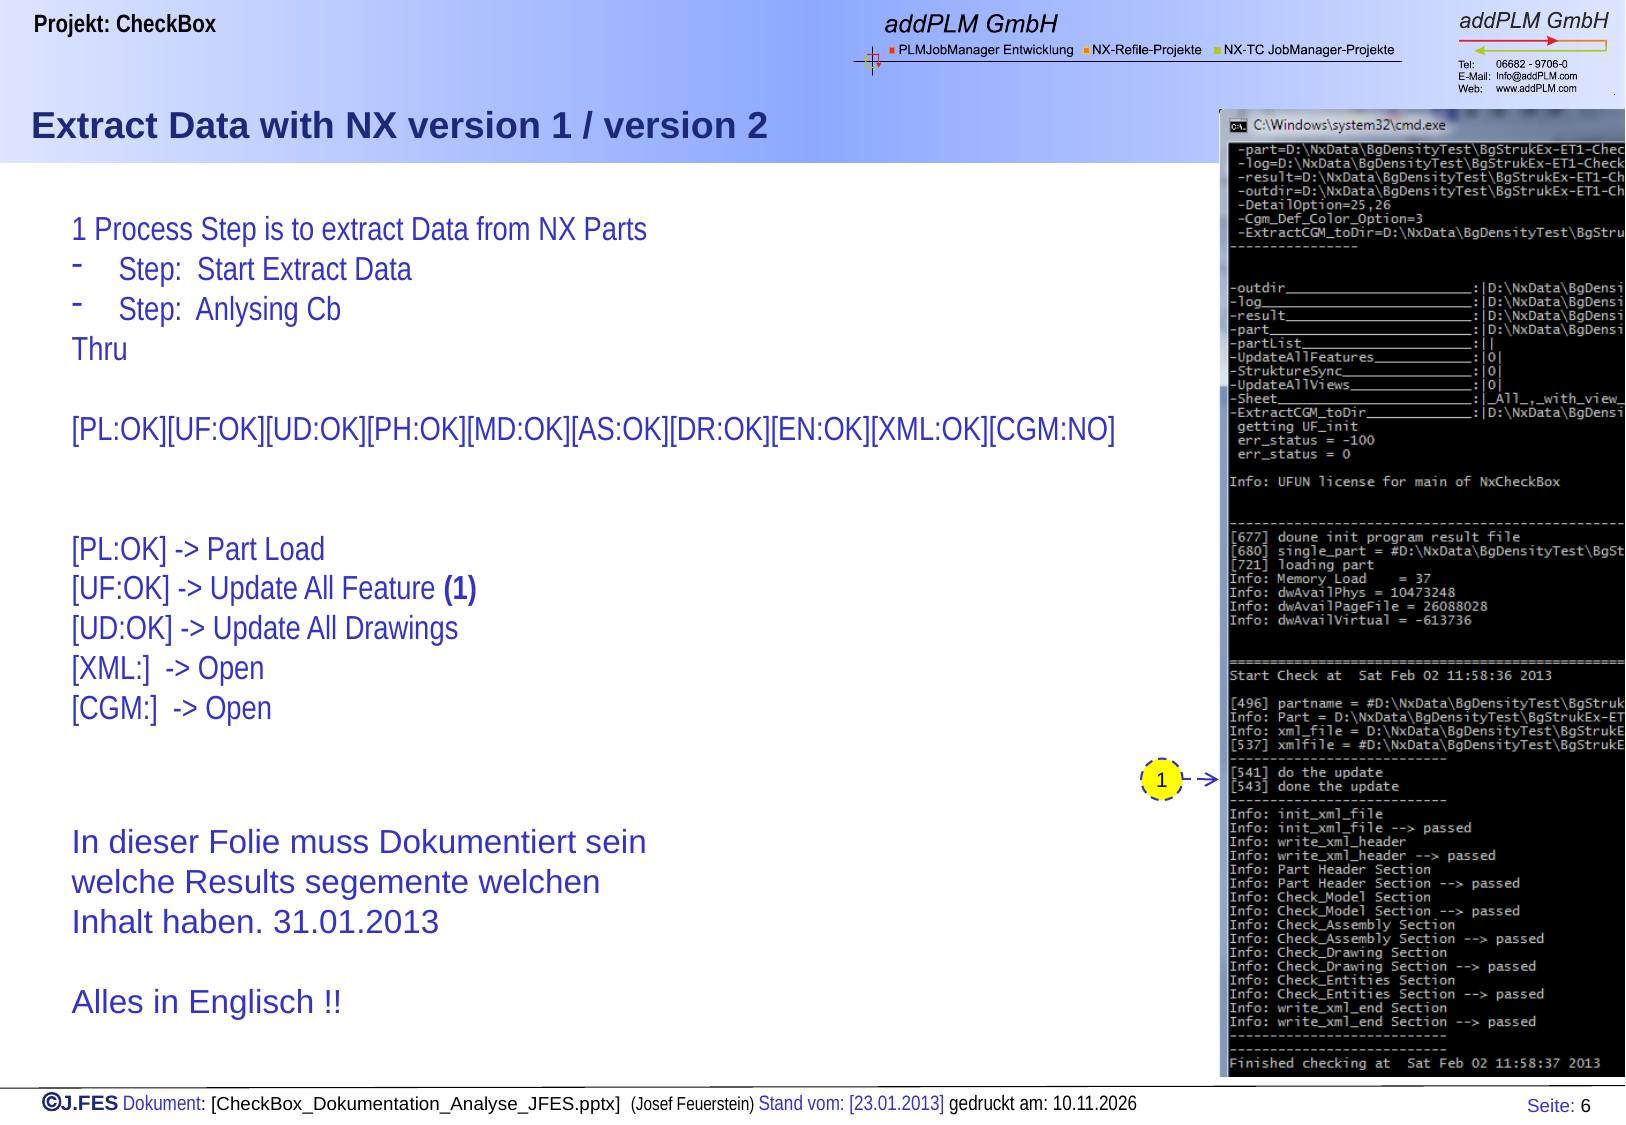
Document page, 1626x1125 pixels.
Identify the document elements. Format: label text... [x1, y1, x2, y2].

text_box 1 Process Step is to extract Data from NX Parts Step: Start Extract Data Step: Anlysing Cb Thru [PL:OK][UF:OK][UD:OK][PH:OK][MD:OK][AS:OK][DR:OK][EN:OK][XML:OK][CGM:NO] [PL:OK] -> Part Load [UF:OK] -> Update All Feature (1) [UD:OK] -> Update All Drawings [XML:] -> Open [CGM:] -> Open [56, 199, 1214, 774]
title Extract Data with NX version 1 / version 2 [30, 73, 1600, 138]
text_box In dieser Folie muss Dokumentiert sein welche Results segemente welchen Inhalt haben. 31.01.2013 Alles in Englisch !! [56, 812, 696, 1028]
text_box 1 [1141, 758, 1183, 801]
picture [1219, 109, 1625, 1077]
